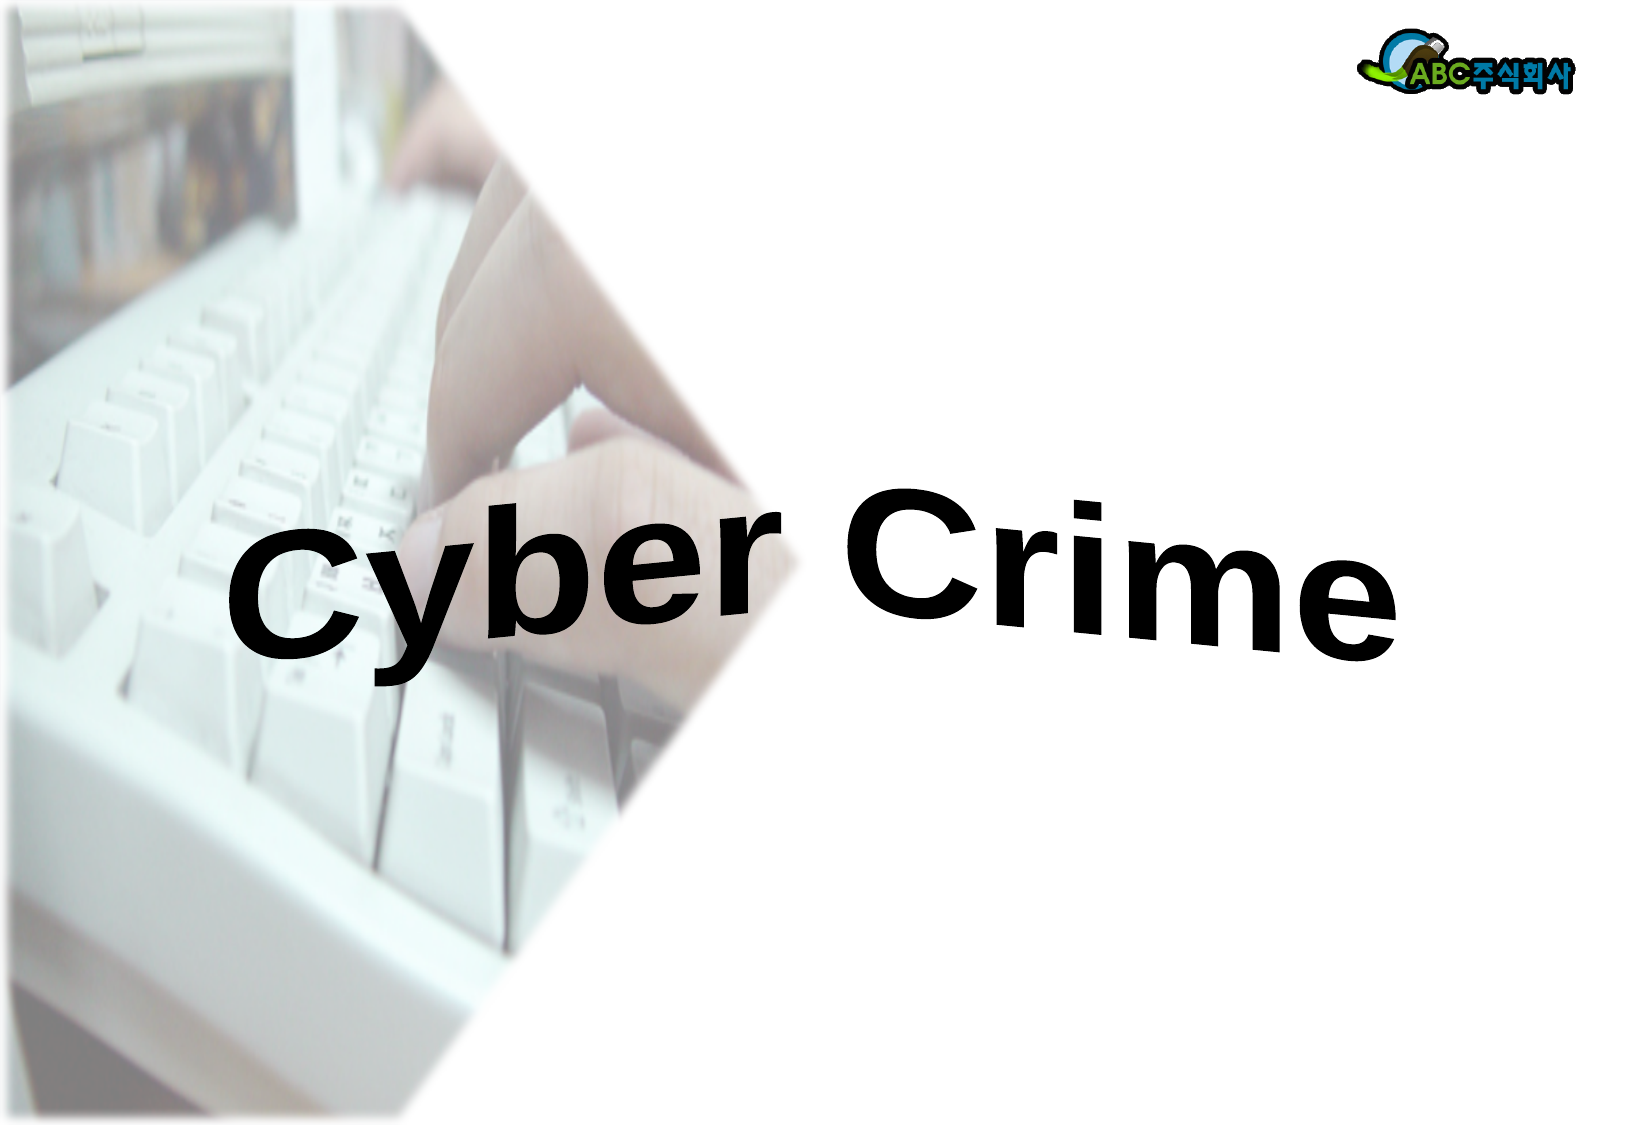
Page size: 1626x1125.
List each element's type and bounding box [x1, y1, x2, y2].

picture [1347, 21, 1582, 99]
text_box [15, 15, 788, 1109]
